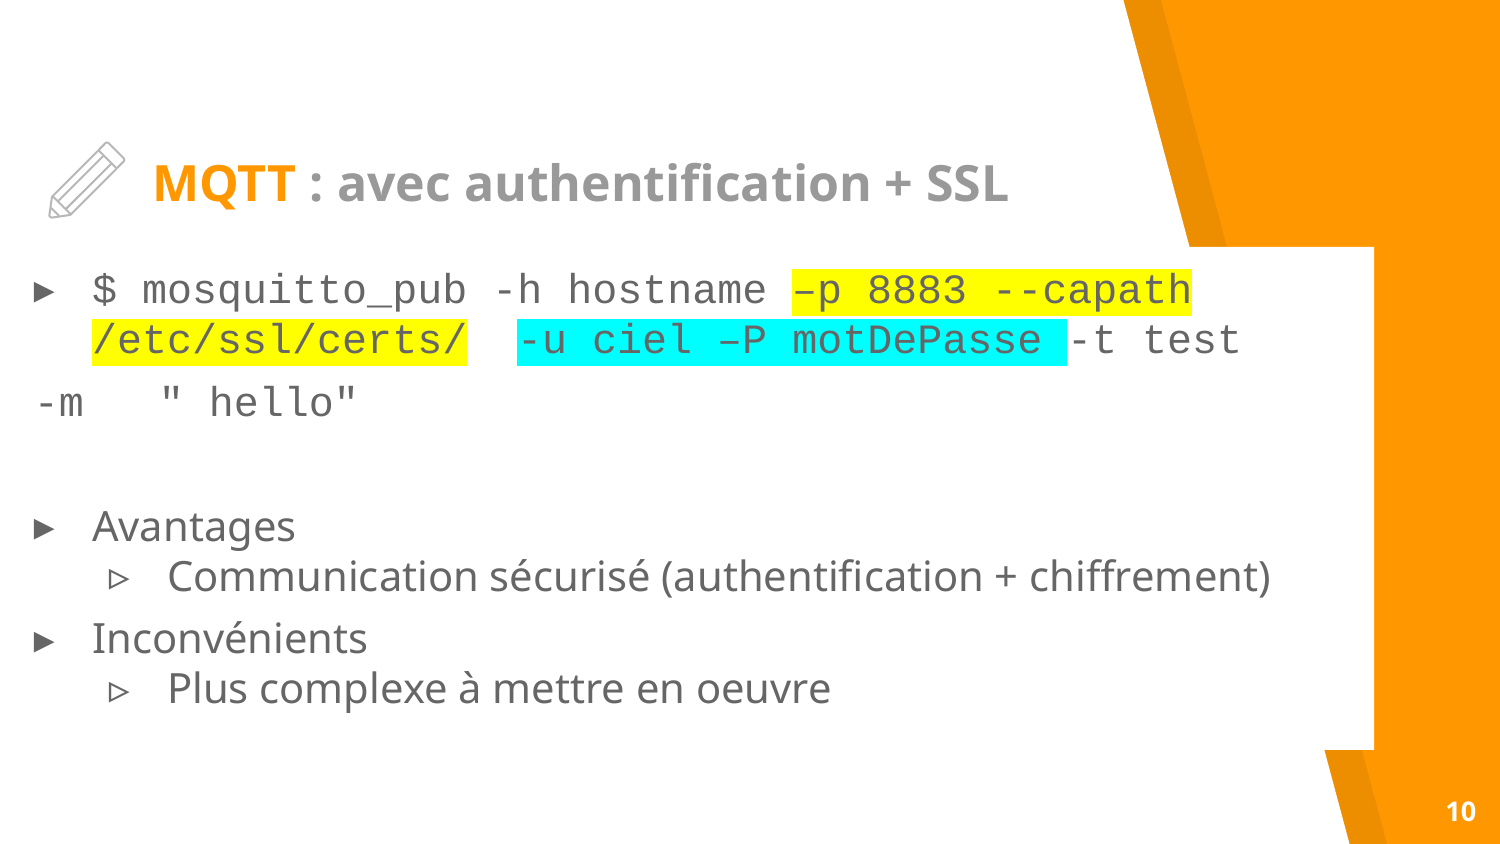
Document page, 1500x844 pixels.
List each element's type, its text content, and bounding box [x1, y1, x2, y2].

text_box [49, 142, 125, 218]
list $ mosquitto_pub -h hostname –p 8883 --capath /etc/ssl/certs/ -u ciel –P motDePasse -t test -m " hello" Avantages Communication sécurisé (authentification + chiffrement) Inconvénients Plus complexe à mettre en oeuvre [2, 246, 1375, 750]
title MQTT : avec authentification + SSL [137, 146, 1207, 227]
slide_number 10 [1401, 779, 1492, 844]
